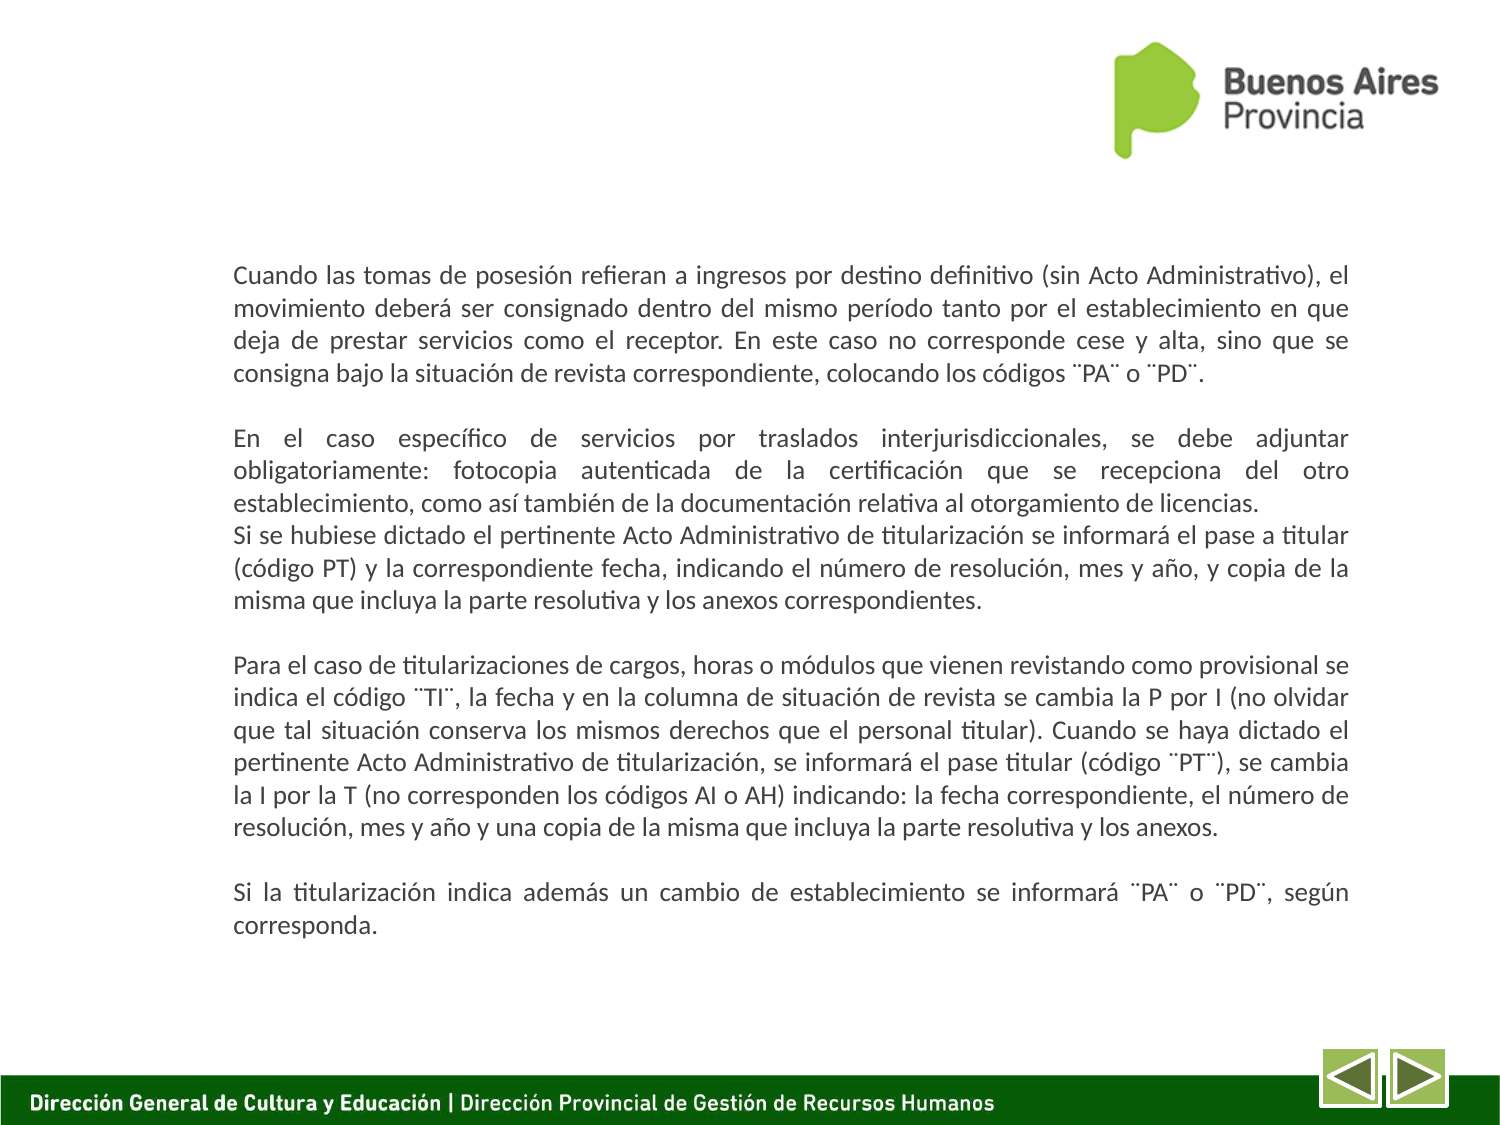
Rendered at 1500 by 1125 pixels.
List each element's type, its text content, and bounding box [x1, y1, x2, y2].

text_box Cuando las tomas de posesión refieran a ingresos por destino definitivo (sin Acto Administrativo), el movimiento deberá ser consignado dentro del mismo período tanto por el establecimiento en que deja de prestar servicios como el receptor. En este caso no corresponde cese y alta, sino que se consigna bajo la situación de revista correspondiente, colocando los códigos ¨PA¨ o ¨PD¨. En el caso específico de servicios por traslados interjurisdiccionales, se debe adjuntar obligatoriamente: fotocopia autenticada de la certificación que se recepciona del otro establecimiento, como así también de la documentación relativa al otorgamiento de licencias. Si se hubiese dictado el pertinente Acto Administrativo de titularización se informará el pase a titular (código PT) y la correspondiente fecha, indicando el número de resolución, mes y año, y copia de la misma que incluya la parte resolutiva y los anexos correspondientes. Para el caso de titularizaciones de cargos, horas o módulos que vienen revistando como provisional se indica el código ¨TI¨, la fecha y en la columna de situación de revista se cambia la P por I (no olvidar que tal situación conserva los mismos derechos que el personal titular). Cuando se haya dictado el pertinente Acto Administrativo de titularización, se informará el pase titular (código ¨PT¨), se cambia la I por la T (no corresponden los códigos AI o AH) indicando: la fecha correspondiente, el número de resolución, mes y año y una copia de la misma que incluya la parte resolutiva y los anexos. Si la titularización indica además un cambio de establecimiento se informará ¨PA¨ o ¨PD¨, según corresponda. [218, 217, 1365, 948]
text_box [1386, 1045, 1449, 1073]
picture [1104, 30, 1448, 169]
picture [0, 1074, 1500, 1125]
text_box [1319, 1045, 1382, 1073]
